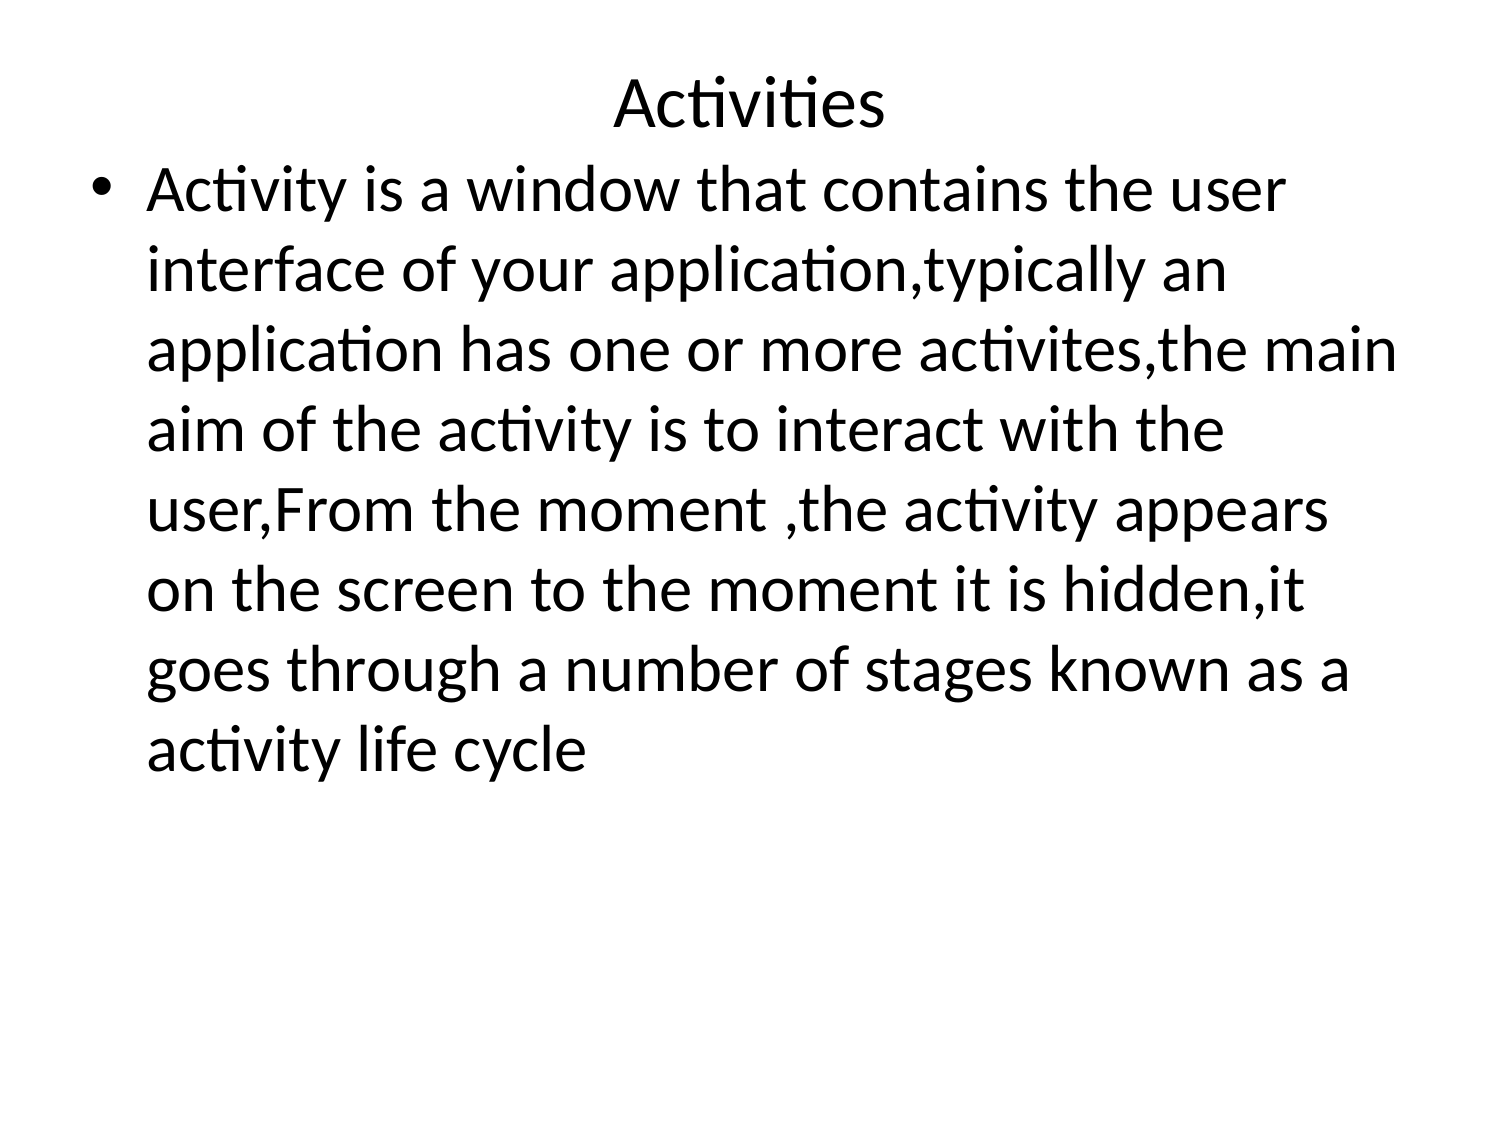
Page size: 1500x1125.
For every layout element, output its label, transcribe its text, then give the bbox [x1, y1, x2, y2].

title Activities [75, 45, 1425, 137]
list Activity is a window that contains the user interface of your application,typically an application has one or more activites,the main aim of the activity is to interact with the user,From the moment ,the activity appears on the screen to the moment it is hidden,it goes through a number of stages known as a activity life cycle [75, 137, 1425, 1005]
